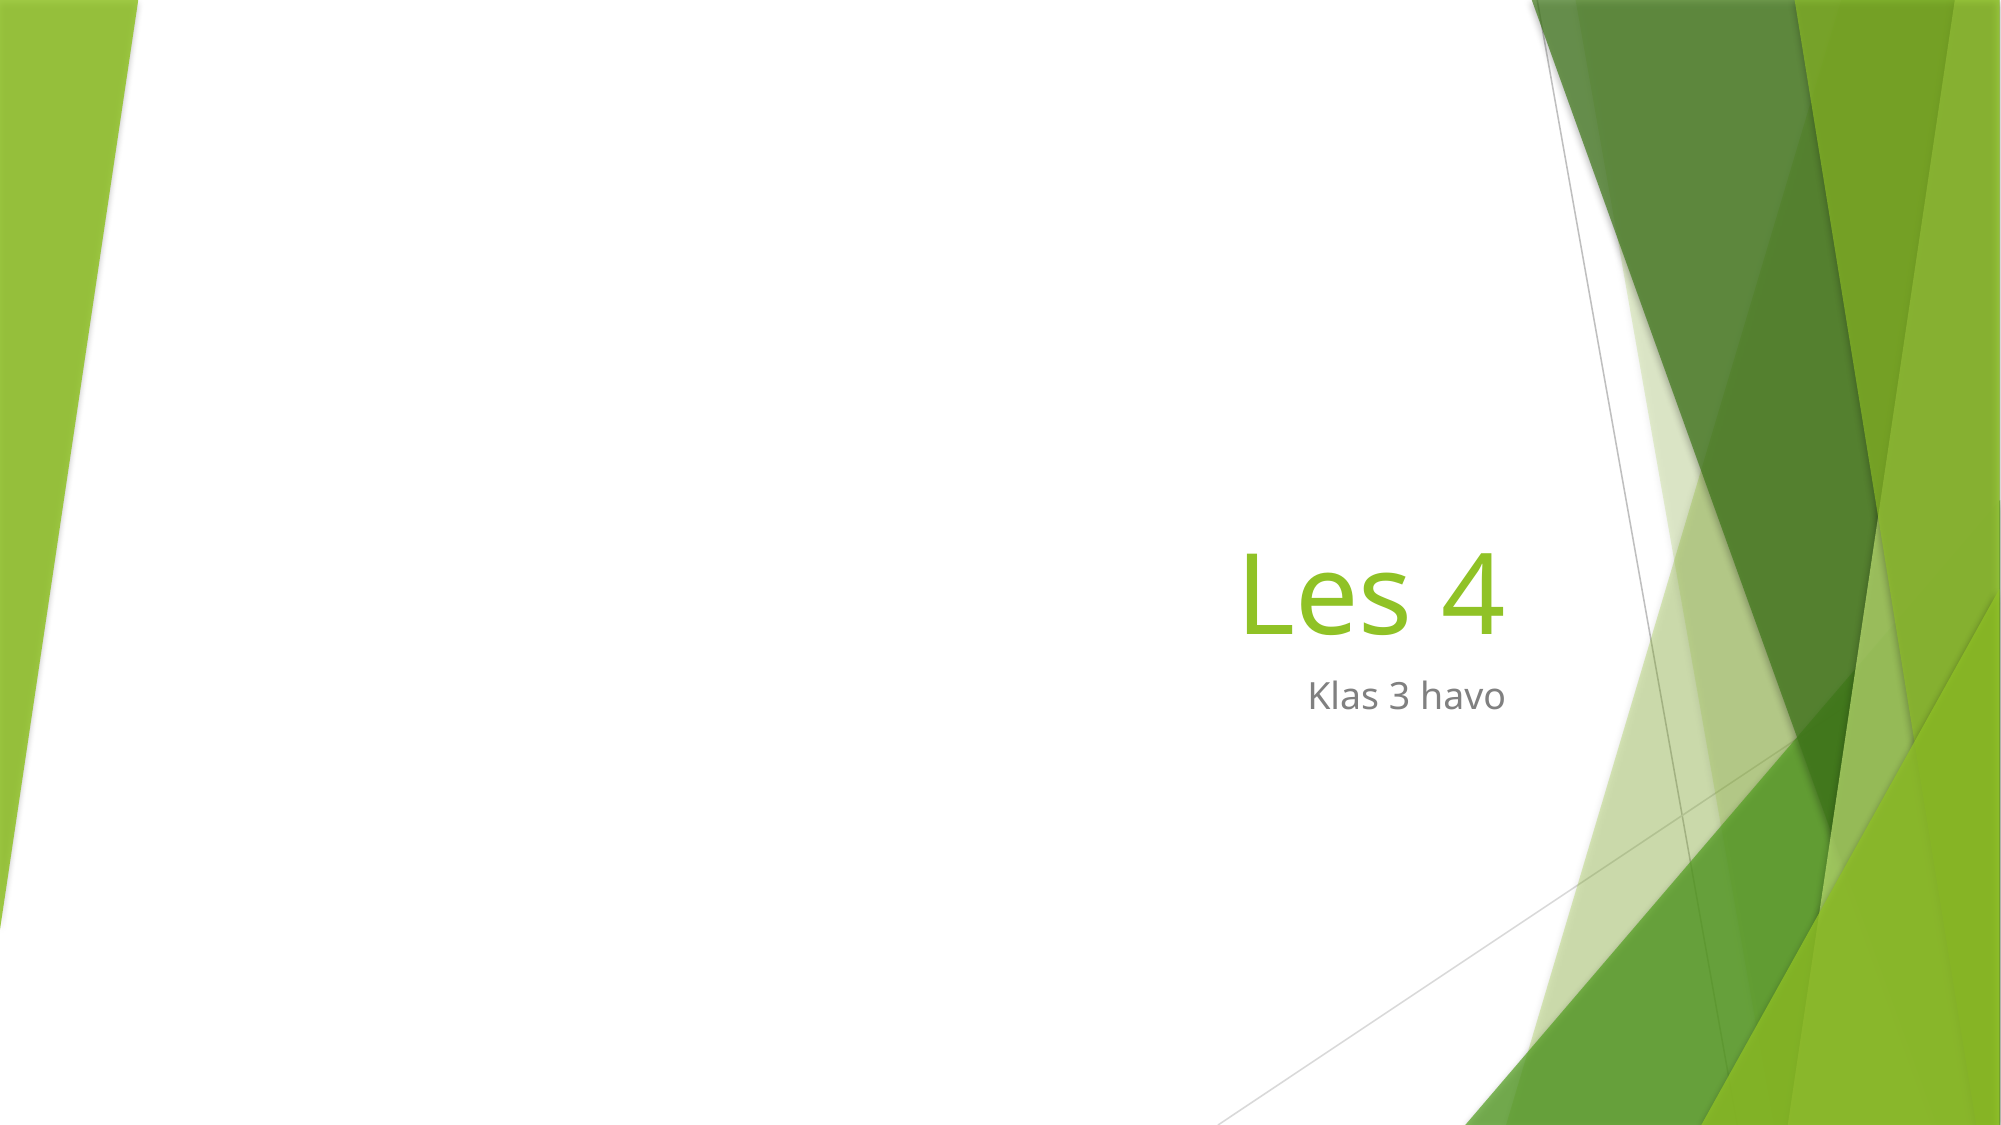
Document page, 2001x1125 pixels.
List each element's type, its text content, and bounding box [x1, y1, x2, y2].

title Les 4 [247, 394, 1522, 664]
subtitle Klas 3 havo [247, 664, 1522, 845]
